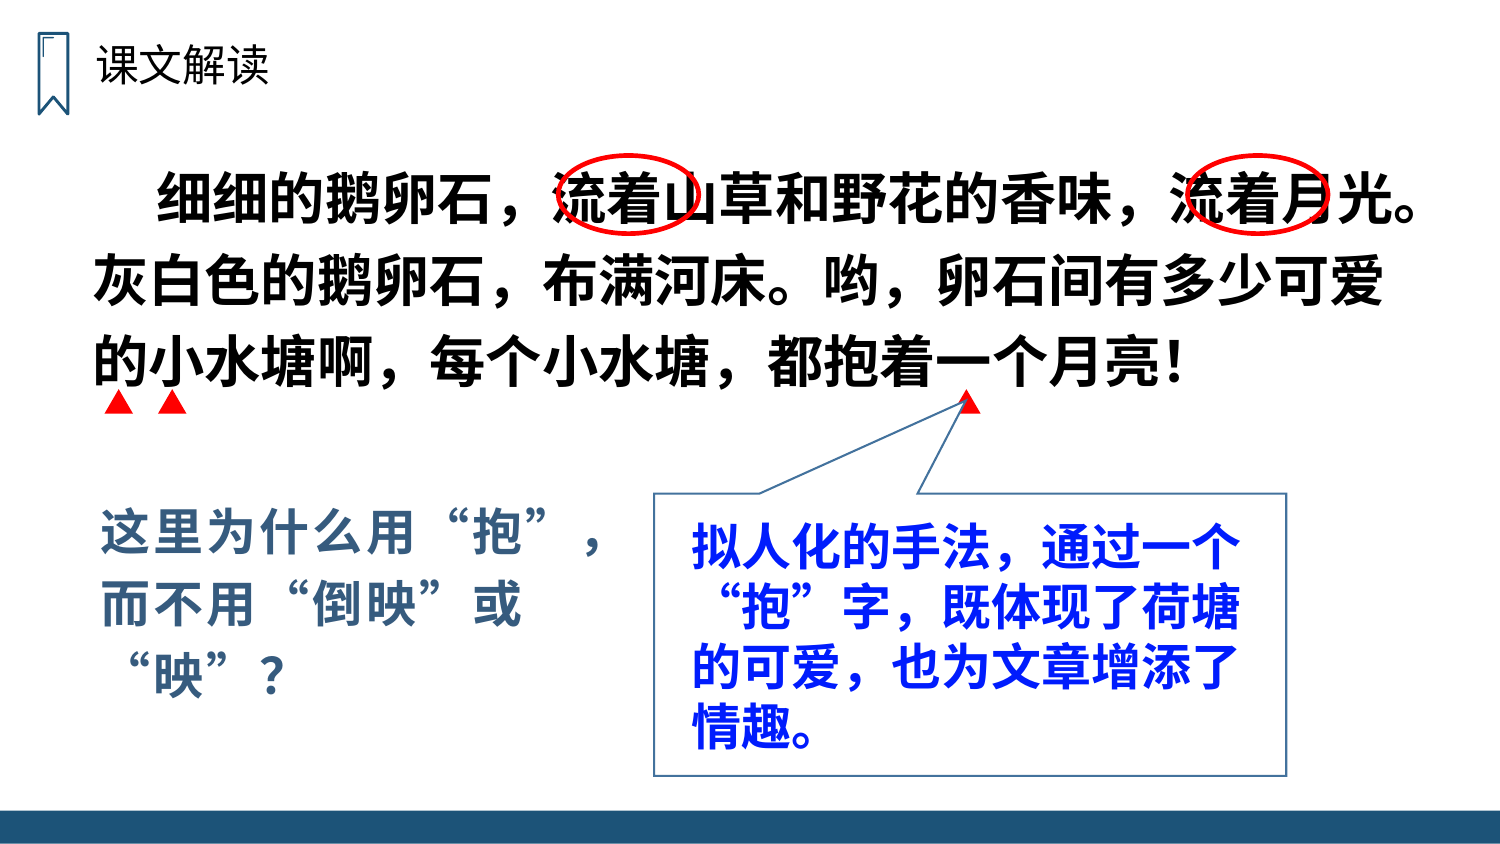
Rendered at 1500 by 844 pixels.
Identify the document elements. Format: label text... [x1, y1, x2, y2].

text_box 细细的鹅卵石，流着山草和野花的香味，流着月光。灰白色的鹅卵石，布满河床。哟，卵石间有多少可爱的小水塘啊，每个小水塘，都抱着一个月亮！ [80, 144, 1413, 399]
text_box [653, 398, 1288, 777]
text_box [557, 154, 700, 235]
text_box [1186, 154, 1330, 235]
text_box [157, 389, 187, 414]
text_box 拟人化的手法，通过一个“抱”字，既体现了荷塘的可爱，也为文章增添了情趣。 [680, 510, 1283, 762]
text_box [104, 389, 134, 414]
text_box [958, 389, 981, 414]
text_box 这里为什么用“抱”，而不用“倒映”或“映”？ [89, 482, 629, 710]
text_box 课文解读 [83, 32, 282, 96]
